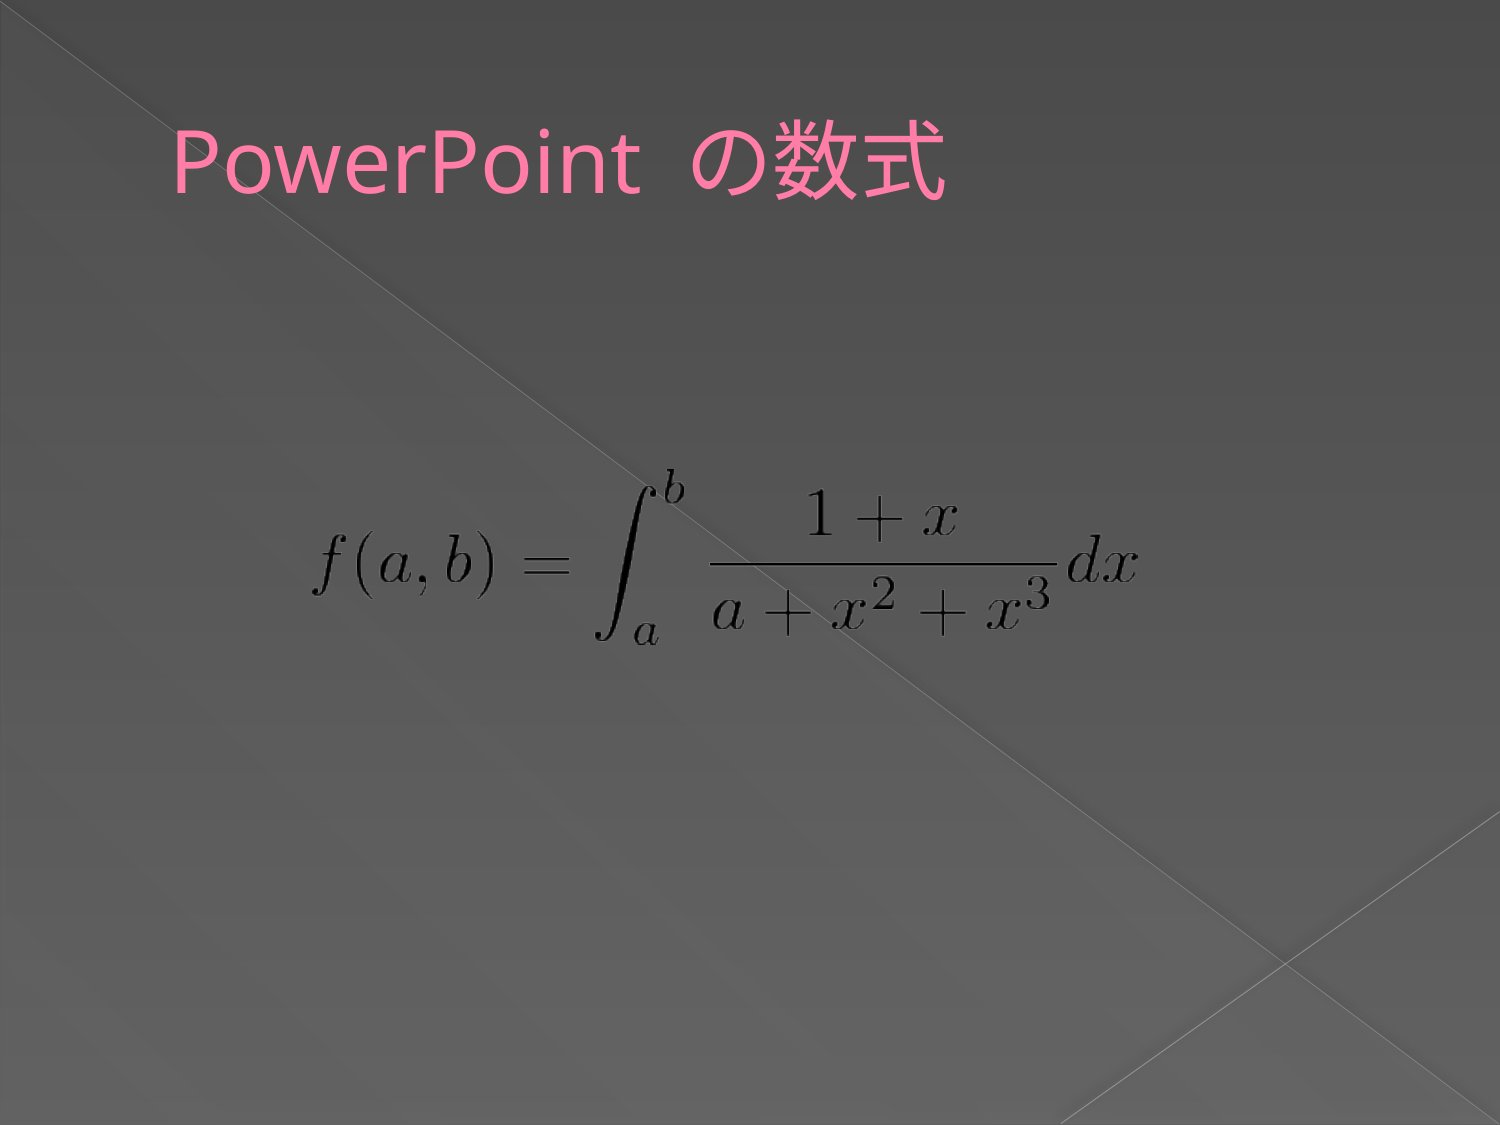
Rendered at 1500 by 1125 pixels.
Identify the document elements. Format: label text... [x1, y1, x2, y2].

title PowerPoint の数式 [75, 43, 1425, 274]
picture [312, 469, 1138, 645]
